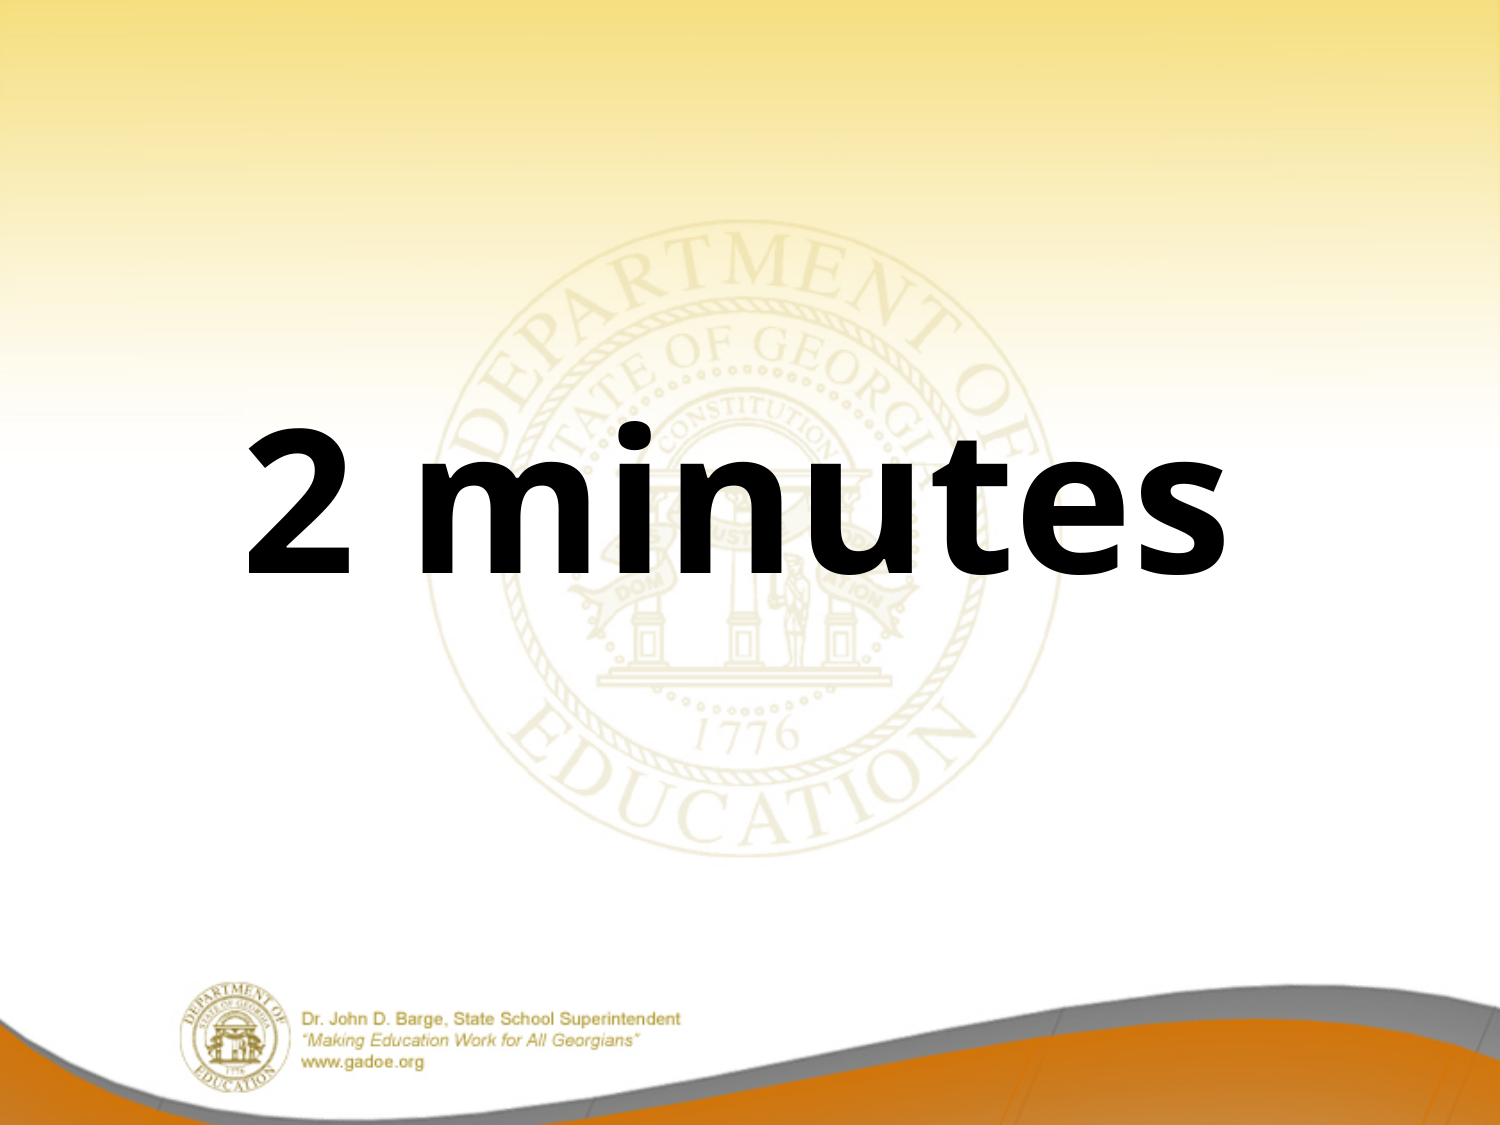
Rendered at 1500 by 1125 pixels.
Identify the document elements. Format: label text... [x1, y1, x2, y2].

picture [0, 0, 1500, 1125]
title 2 minutes [62, 399, 1413, 588]
